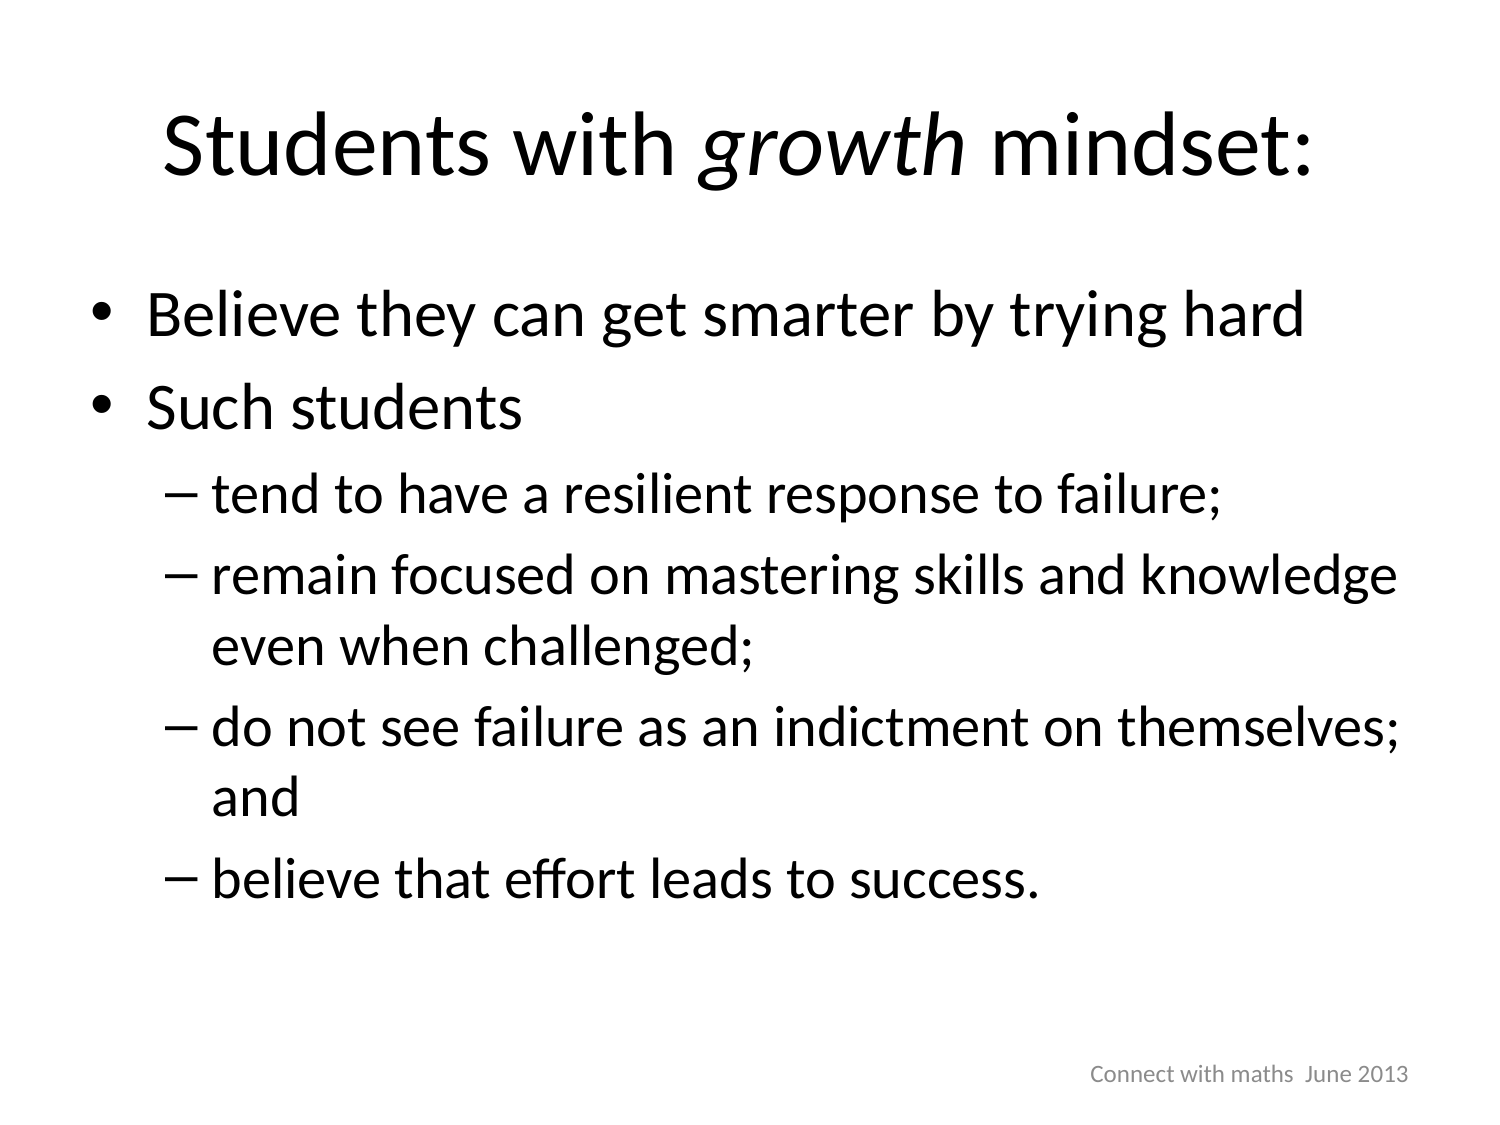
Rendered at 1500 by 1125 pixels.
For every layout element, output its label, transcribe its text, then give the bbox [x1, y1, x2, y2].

list Believe they can get smarter by trying hard Such students tend to have a resilient response to failure; remain focused on mastering skills and knowledge even when challenged; do not see failure as an indictment on themselves; and believe that effort leads to success. [75, 262, 1425, 1005]
footer Connect with maths June 2013 [1074, 1042, 1425, 1103]
title Students with growth mindset: [75, 45, 1425, 233]
